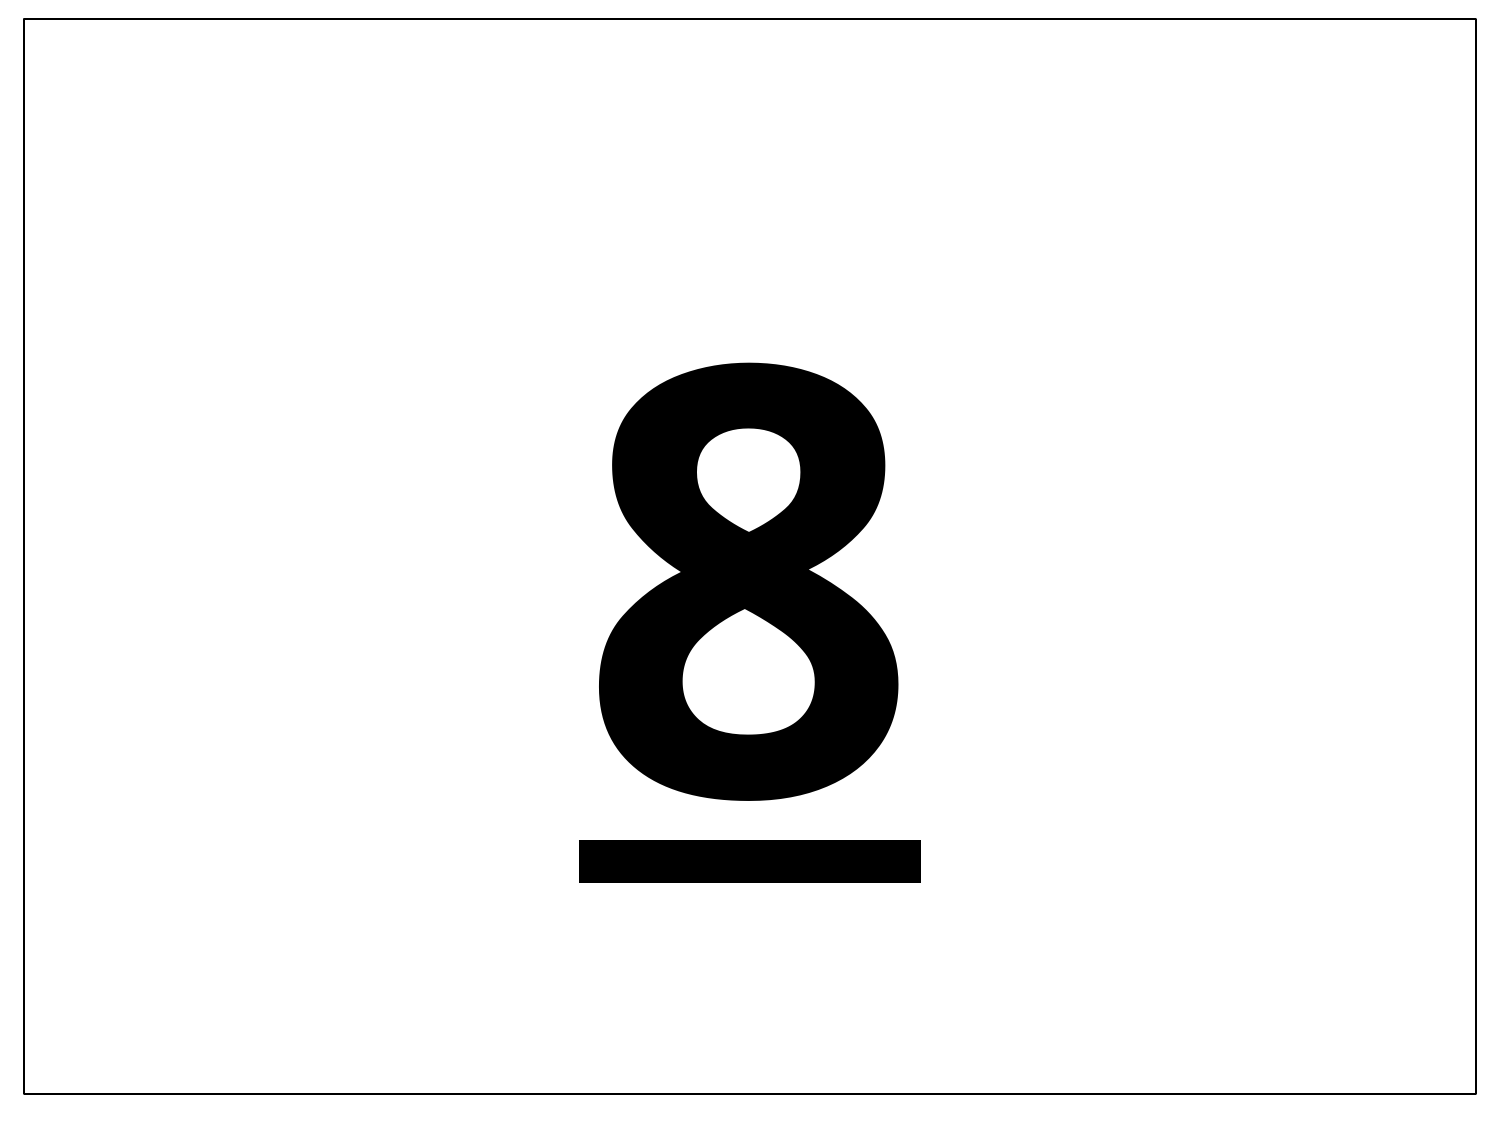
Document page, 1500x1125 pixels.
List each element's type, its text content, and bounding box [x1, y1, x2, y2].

text_box 8 [21, 17, 1479, 1096]
